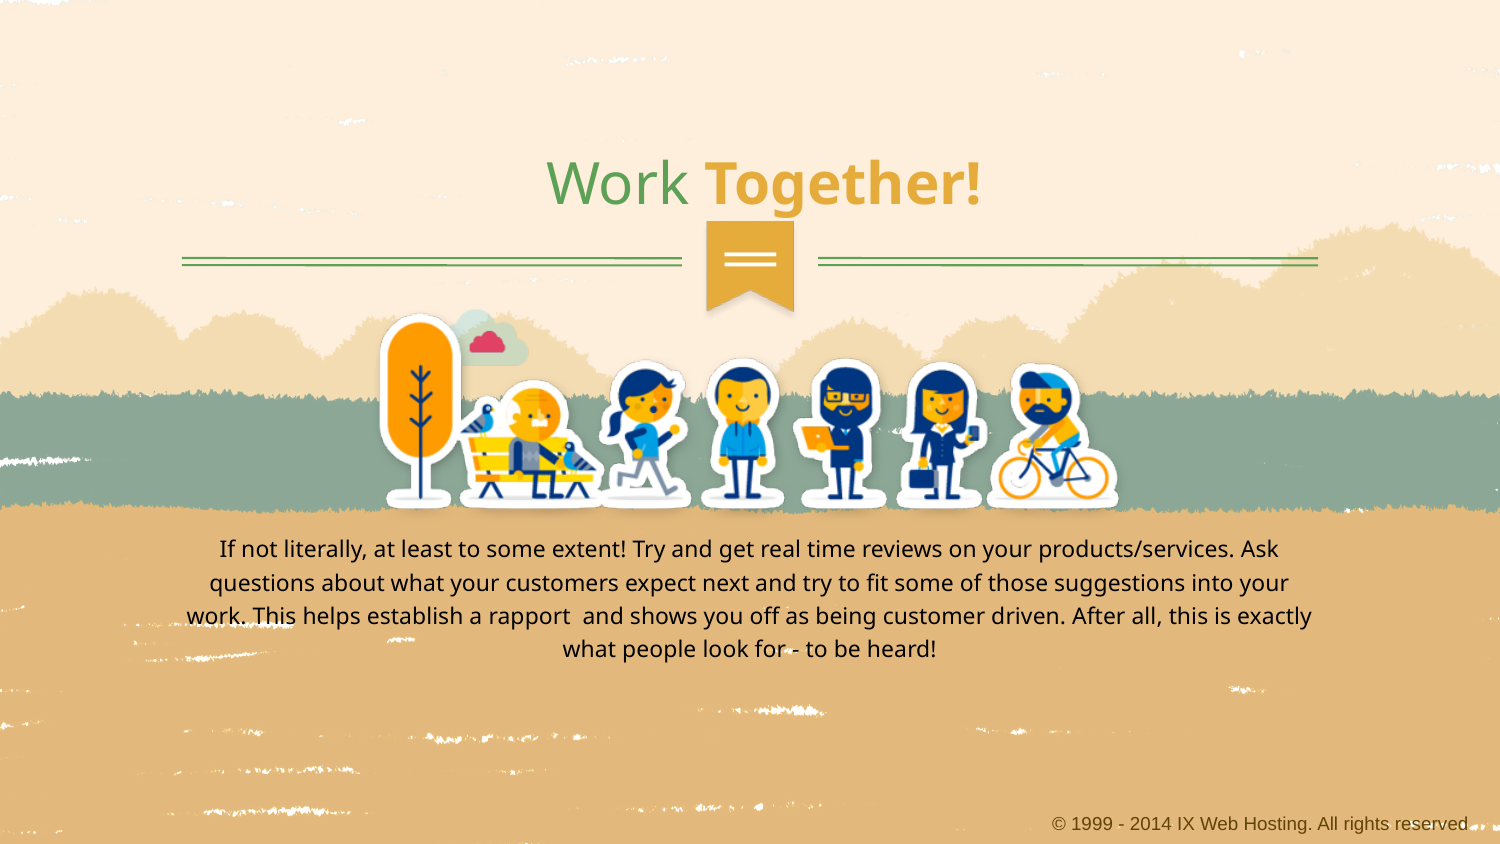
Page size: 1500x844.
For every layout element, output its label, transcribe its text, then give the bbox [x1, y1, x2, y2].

picture [0, 0, 1500, 844]
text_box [181, 221, 1319, 323]
text_box © 1999 - 2014 IX Web Hosting. All rights reserved [1037, 804, 1500, 842]
text_box Work Together! [531, 138, 1100, 220]
text_box If not literally, at least to some extent! Try and get real time reviews on your products/services. Ask questions about what your customers expect next and try to fit some of those suggestions into your work. This helps establish a rapport and shows you off as being customer driven. After all, this is exactly what people look for - to be heard! [168, 521, 1332, 670]
